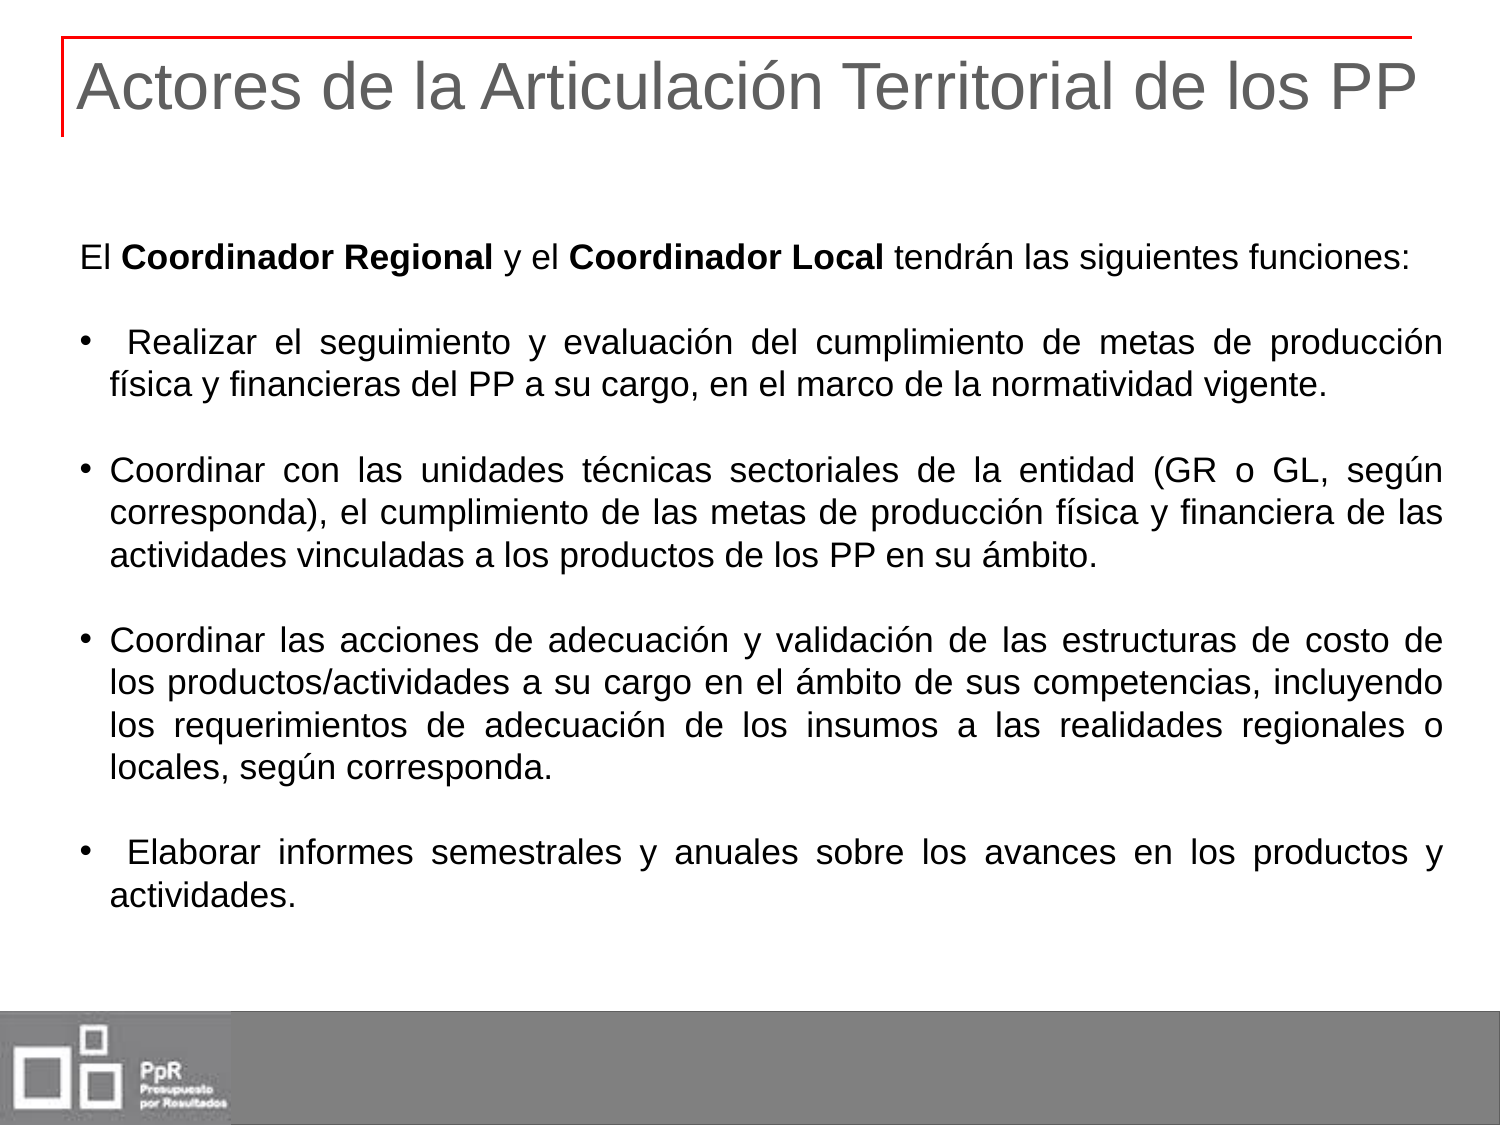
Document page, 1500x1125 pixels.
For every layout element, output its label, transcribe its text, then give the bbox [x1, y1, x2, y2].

title Actores de la Articulación Territorial de los PP [61, 34, 1500, 166]
picture [0, 1011, 231, 1125]
text_box El Coordinador Regional y el Coordinador Local tendrán las siguientes funciones: Realizar el seguimiento y evaluación del cumplimiento de metas de producción física y financieras del PP a su cargo, en el marco de la normatividad vigente. Coordinar con las unidades técnicas sectoriales de la entidad (GR o GL, según corresponda), el cumplimiento de las metas de producción física y financiera de las actividades vinculadas a los productos de los PP en su ámbito. Coordinar las acciones de adecuación y validación de las estructuras de costo de los productos/actividades a su cargo en el ámbito de sus competencias, incluyendo los requerimientos de adecuación de los insumos a las realidades regionales o locales, según corresponda. Elaborar informes semestrales y anuales sobre los avances en los productos y actividades. [64, 226, 1460, 922]
